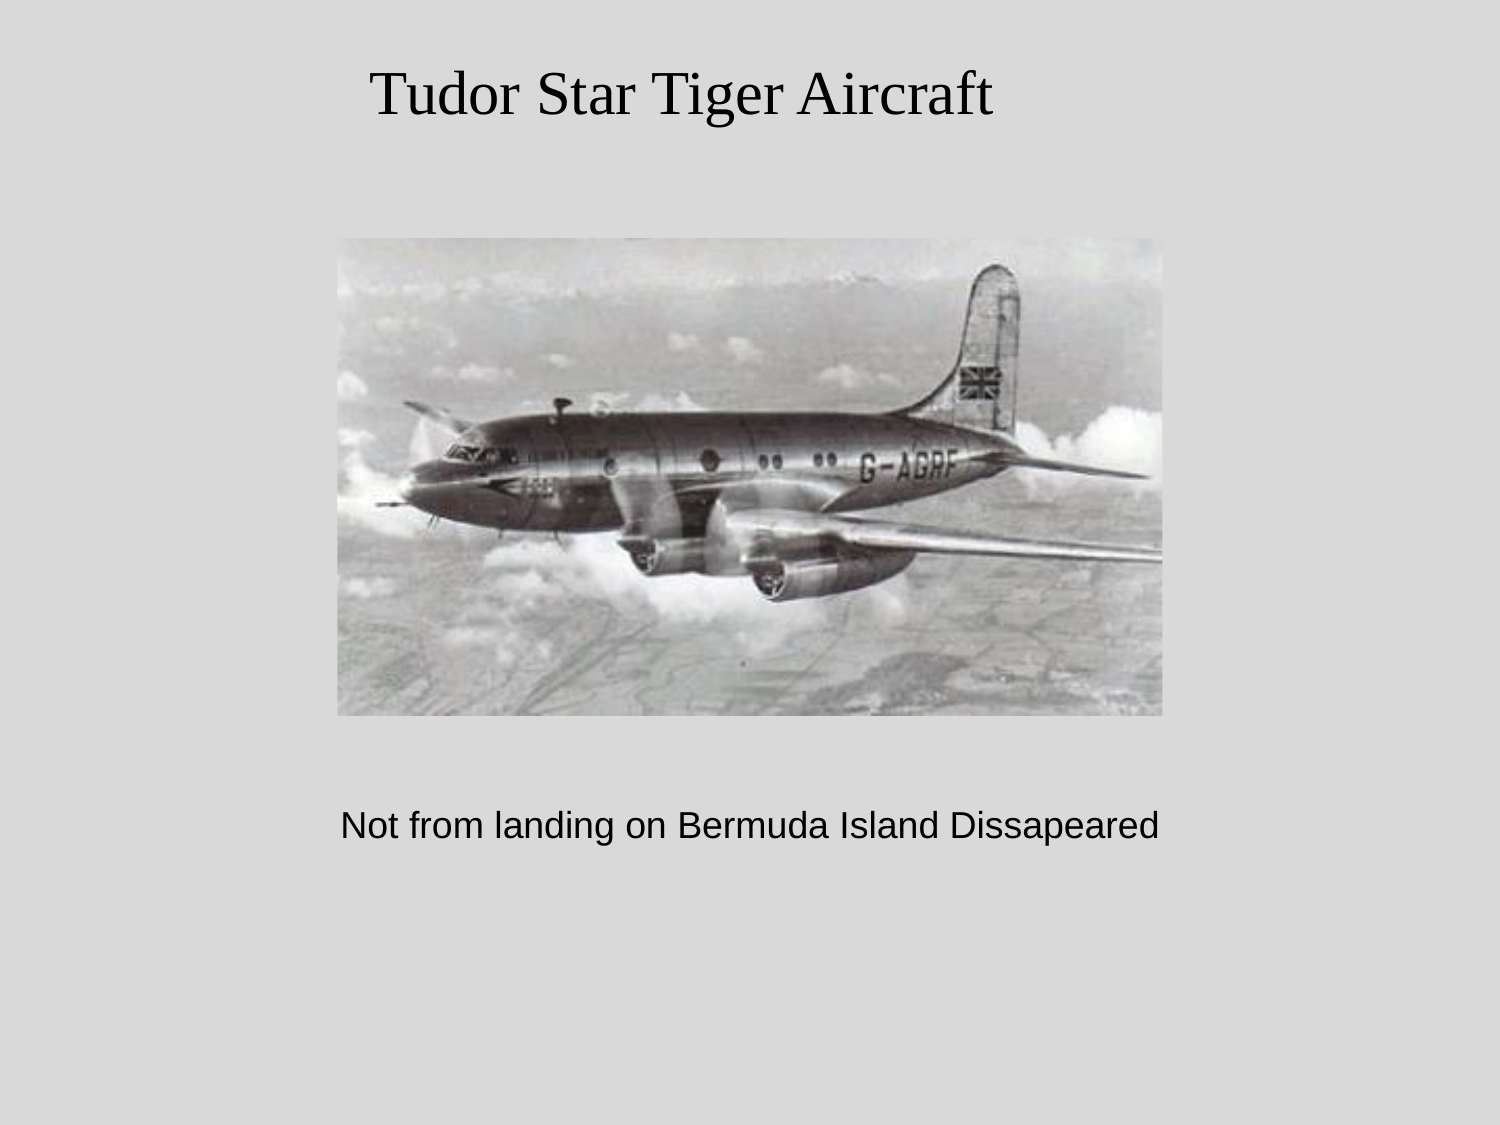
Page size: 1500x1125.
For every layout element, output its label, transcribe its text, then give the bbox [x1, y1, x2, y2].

text_box [337, 238, 1163, 717]
text_box Tudor Star Tiger Aircraft [248, 37, 1132, 143]
list Not from landing on Bermuda Island Dissapeared [75, 786, 1425, 1125]
